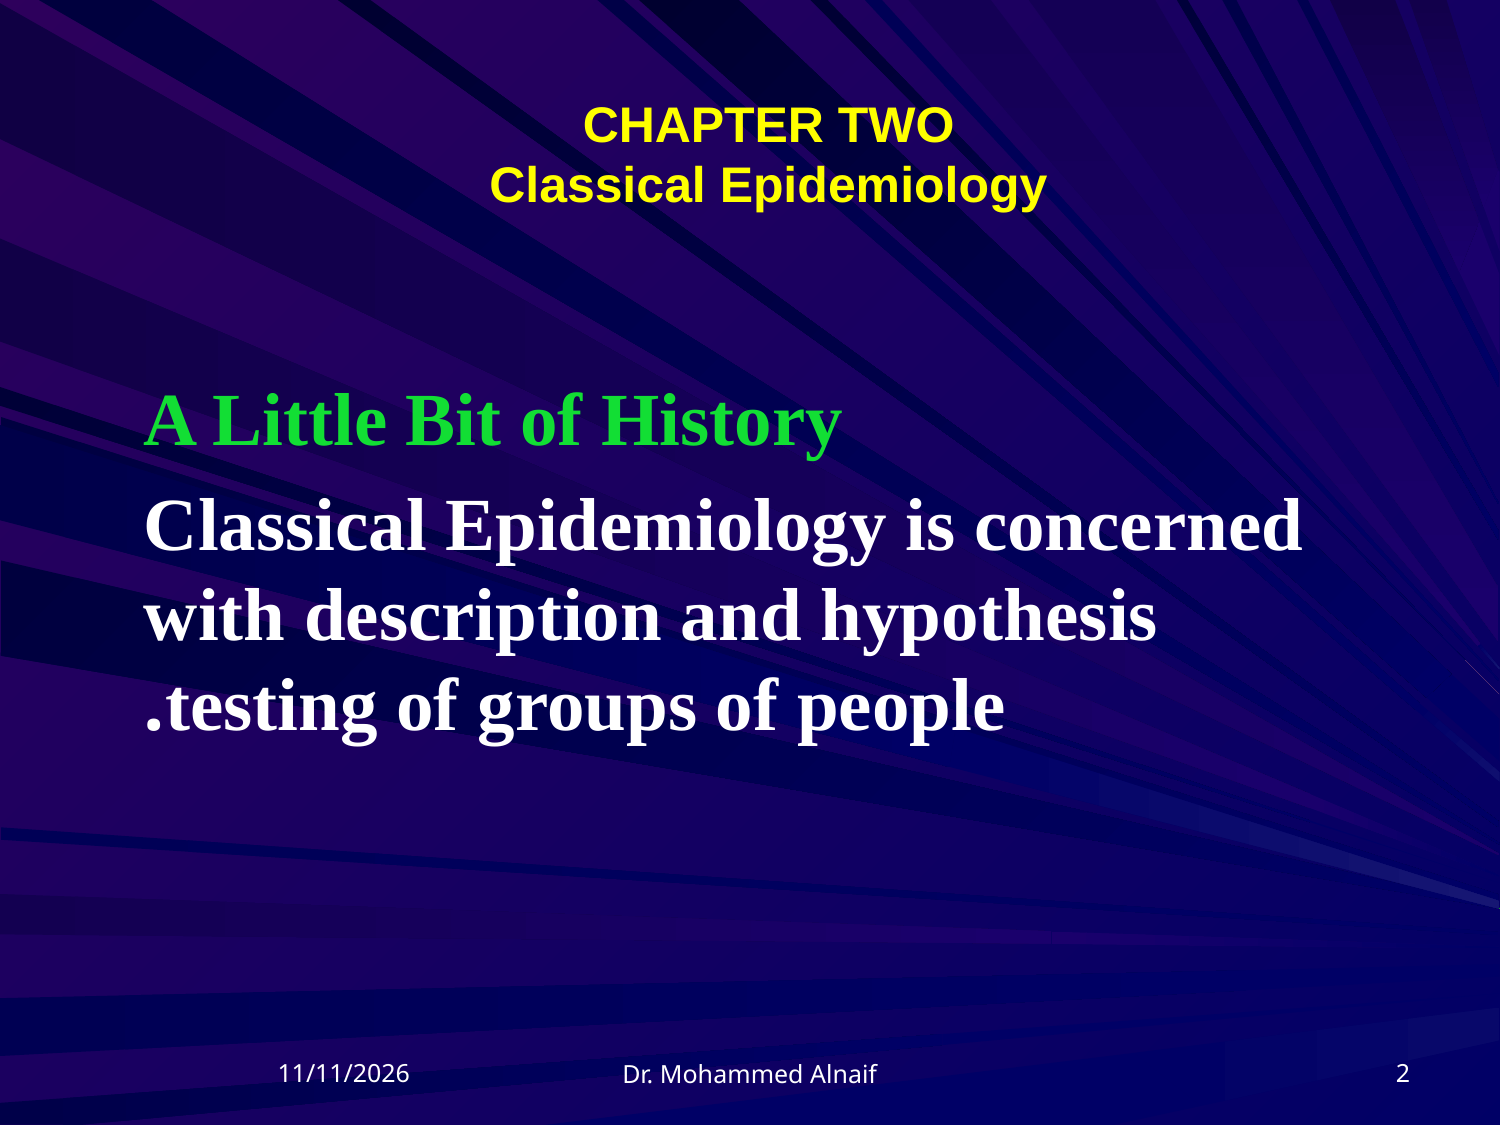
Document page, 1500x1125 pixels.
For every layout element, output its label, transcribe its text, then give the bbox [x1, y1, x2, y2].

subtitle A Little Bit of History Classical Epidemiology is concerned with description and hypothesis testing of groups of people. [128, 363, 1384, 926]
footer Dr. Mohammed Alnaif [512, 1024, 988, 1101]
slide_number 2 [1074, 1023, 1426, 1100]
title CHAPTER TWO Classical Epidemiology [93, 23, 1444, 282]
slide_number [74, 1023, 426, 1100]
